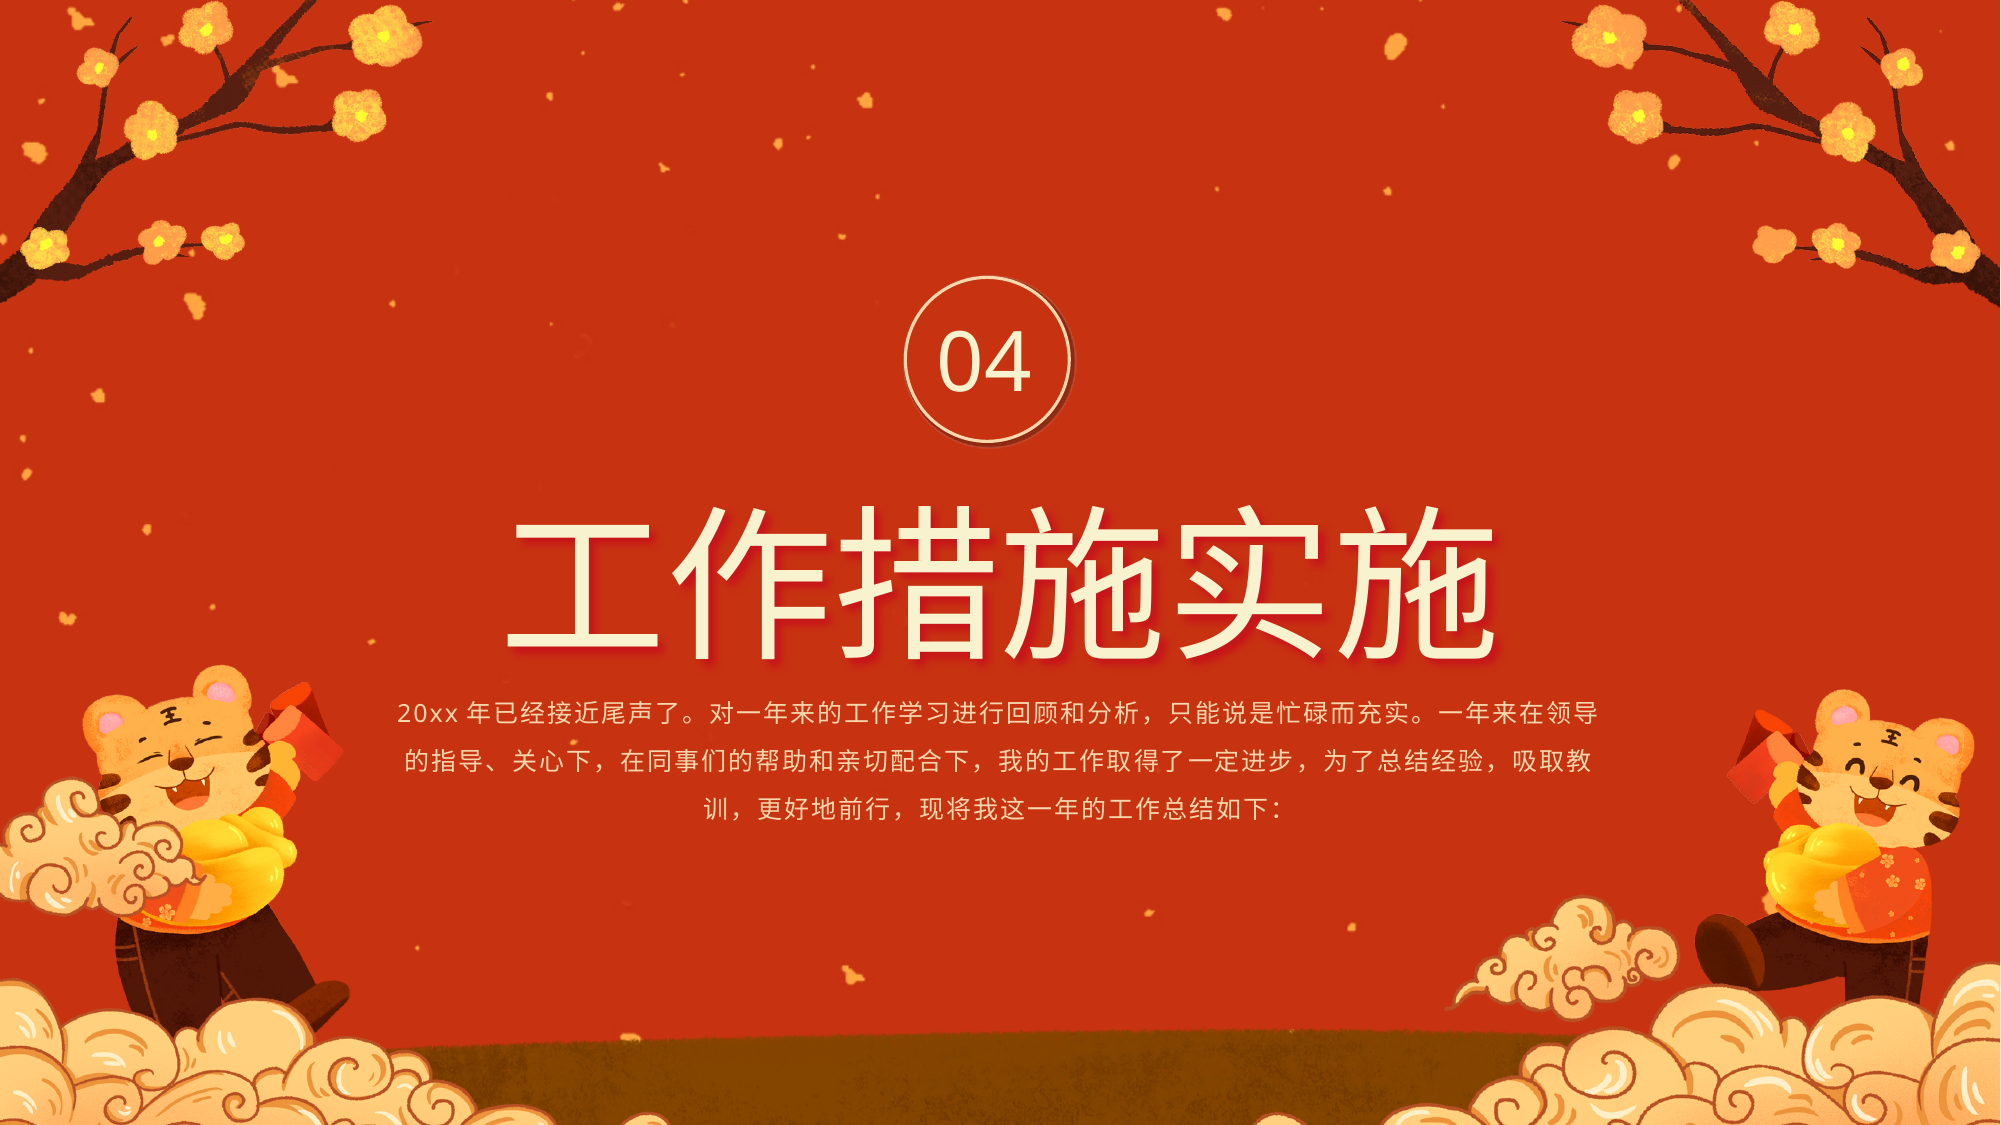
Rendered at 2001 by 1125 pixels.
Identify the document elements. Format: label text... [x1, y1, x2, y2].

text_box 20xx年已经接近尾声了。对一年来的工作学习进行回顾和分析，只能说是忙碌而充实。一年来在领导的指导、关心下，在同事们的帮助和亲切配合下，我的工作取得了一定进步，为了总结经验，吸取教训，更好地前行，现将我这一年的工作总结如下： [381, 672, 1619, 831]
text_box 工作措施实施 [205, 452, 1795, 688]
picture [0, 0, 2001, 1125]
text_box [905, 277, 1070, 442]
